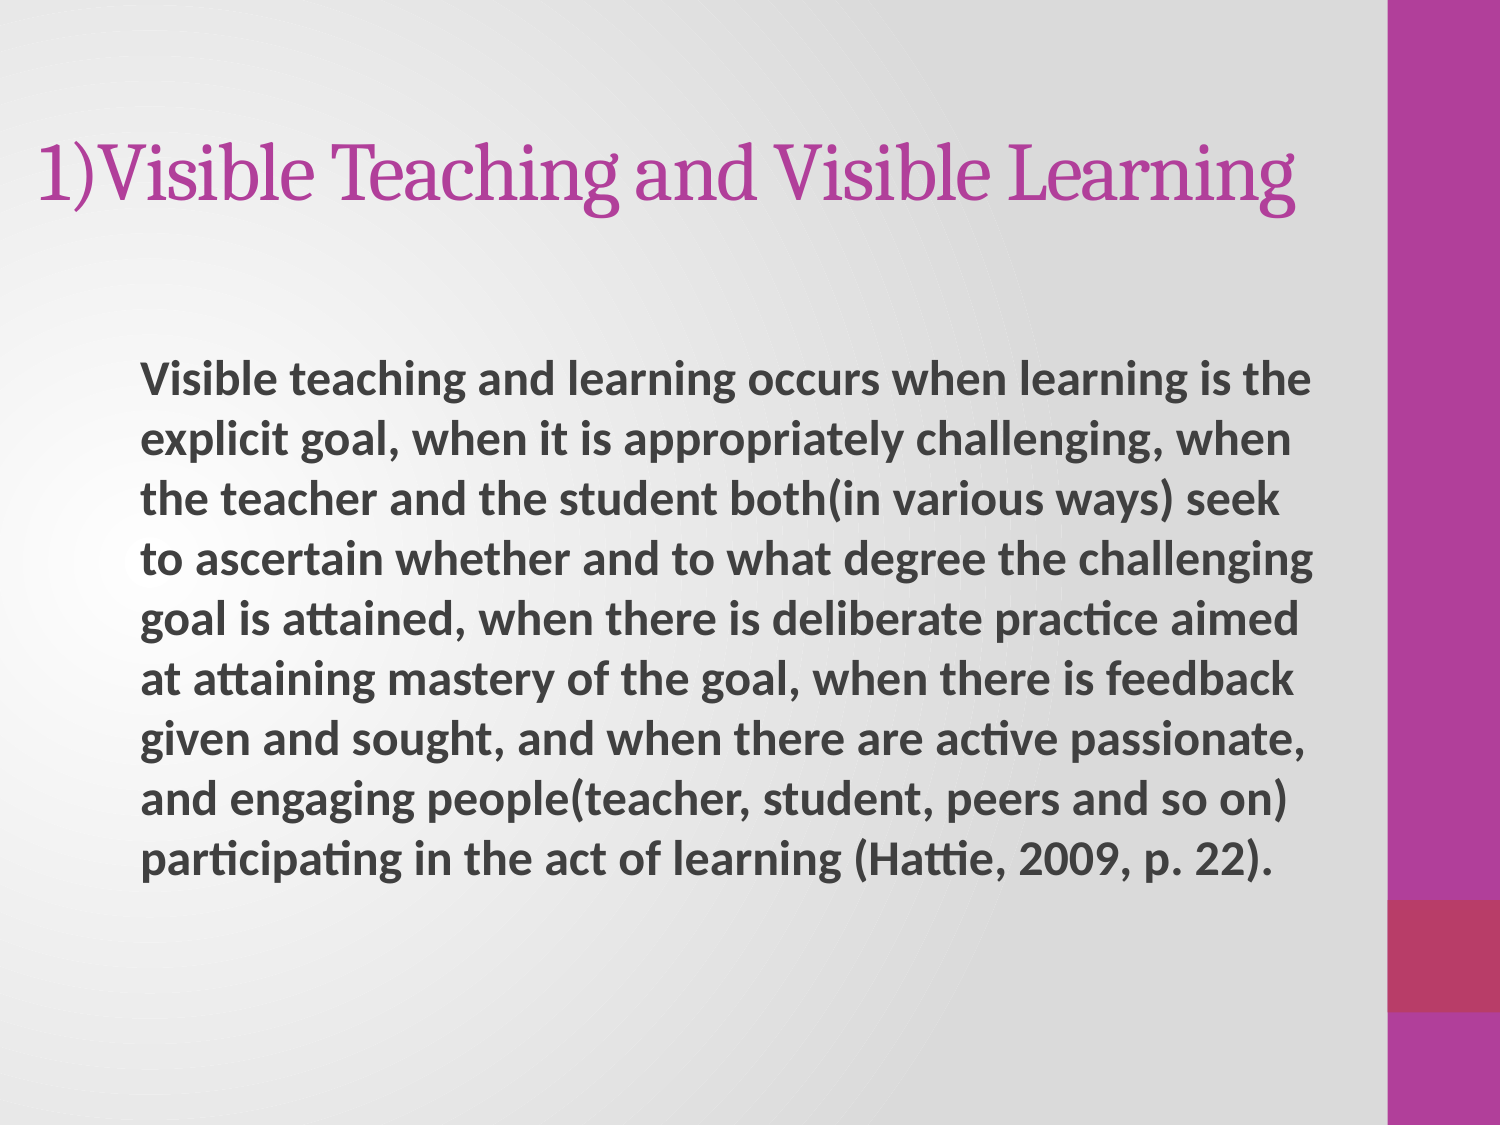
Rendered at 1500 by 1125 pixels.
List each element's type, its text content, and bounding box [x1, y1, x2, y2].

title 1)Visible Teaching and Visible Learning [24, 62, 1475, 225]
subtitle Visible teaching and learning occurs when learning is the explicit goal, when it is appropriately challenging, when the teacher and the student both(in various ways) seek to ascertain whether and to what degree the challenging goal is attained, when there is deliberate practice aimed at attaining mastery of the goal, when there is feedback given and sought, and when there are active passionate, and engaging people(teacher, student, peers and so on) participating in the act of learning (Hattie, 2009, p. 22). [125, 337, 1350, 988]
